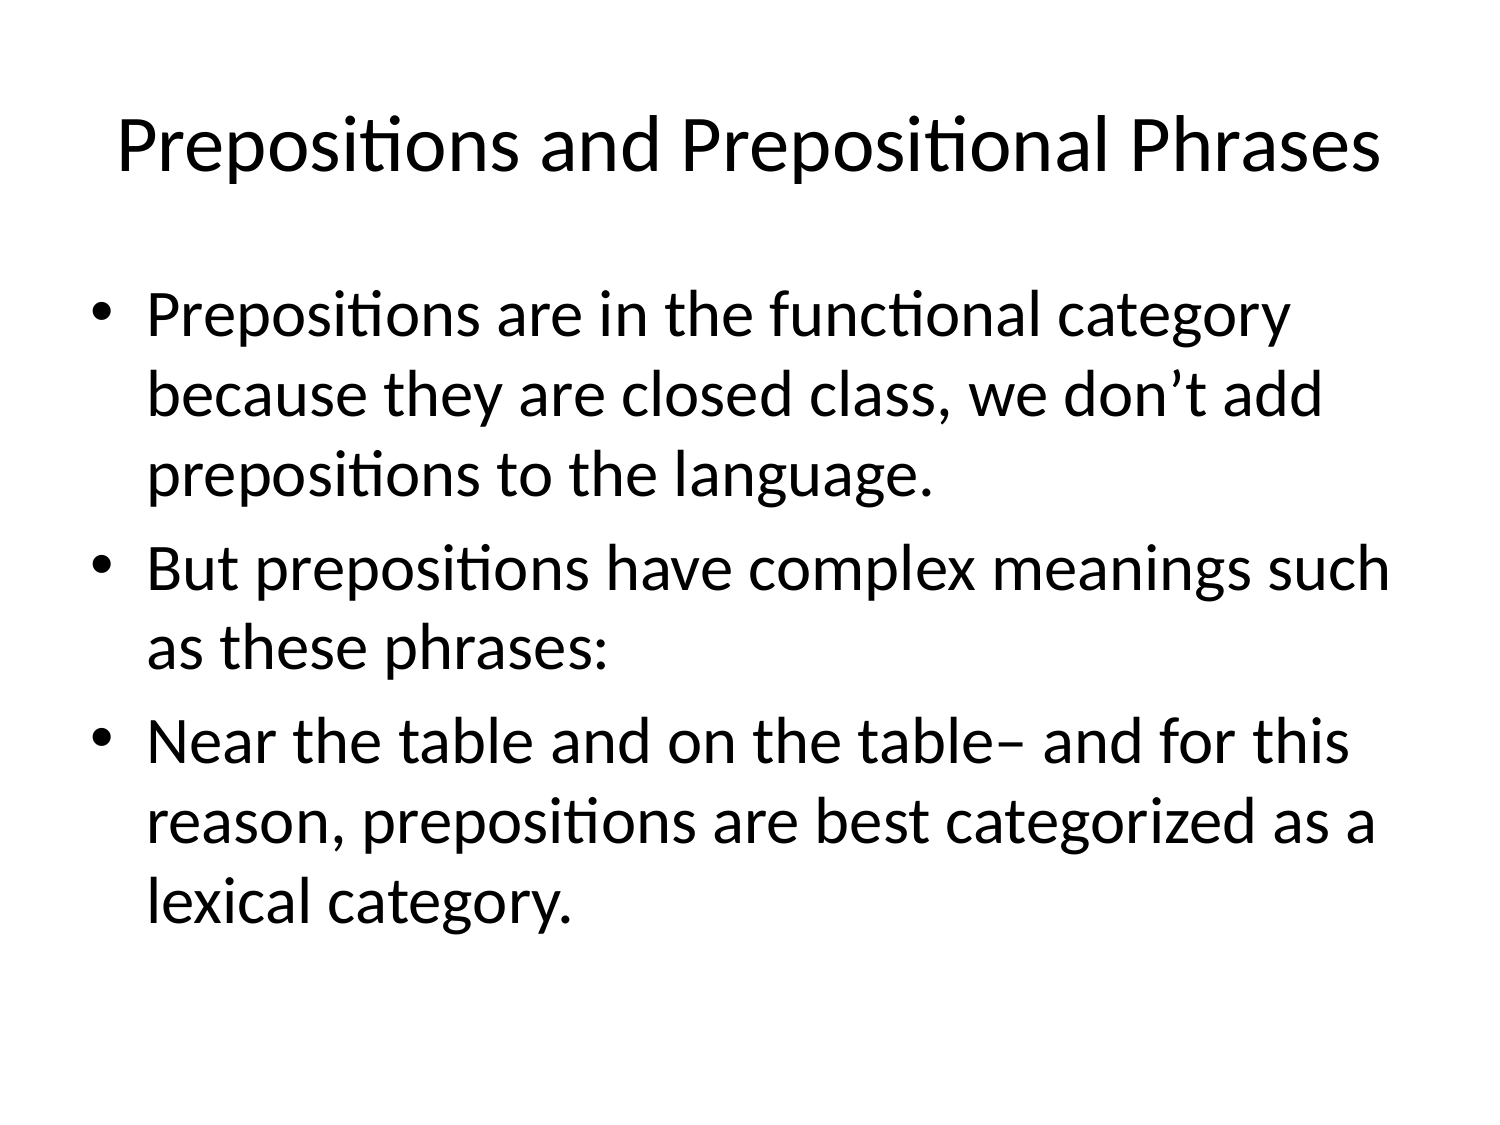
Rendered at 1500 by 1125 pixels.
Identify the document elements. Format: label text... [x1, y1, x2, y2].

title Prepositions and Prepositional Phrases [75, 45, 1425, 233]
list Prepositions are in the functional category because they are closed class, we don’t add prepositions to the language. But prepositions have complex meanings such as these phrases: Near the table and on the table– and for this reason, prepositions are best categorized as a lexical category. [75, 262, 1425, 1005]
